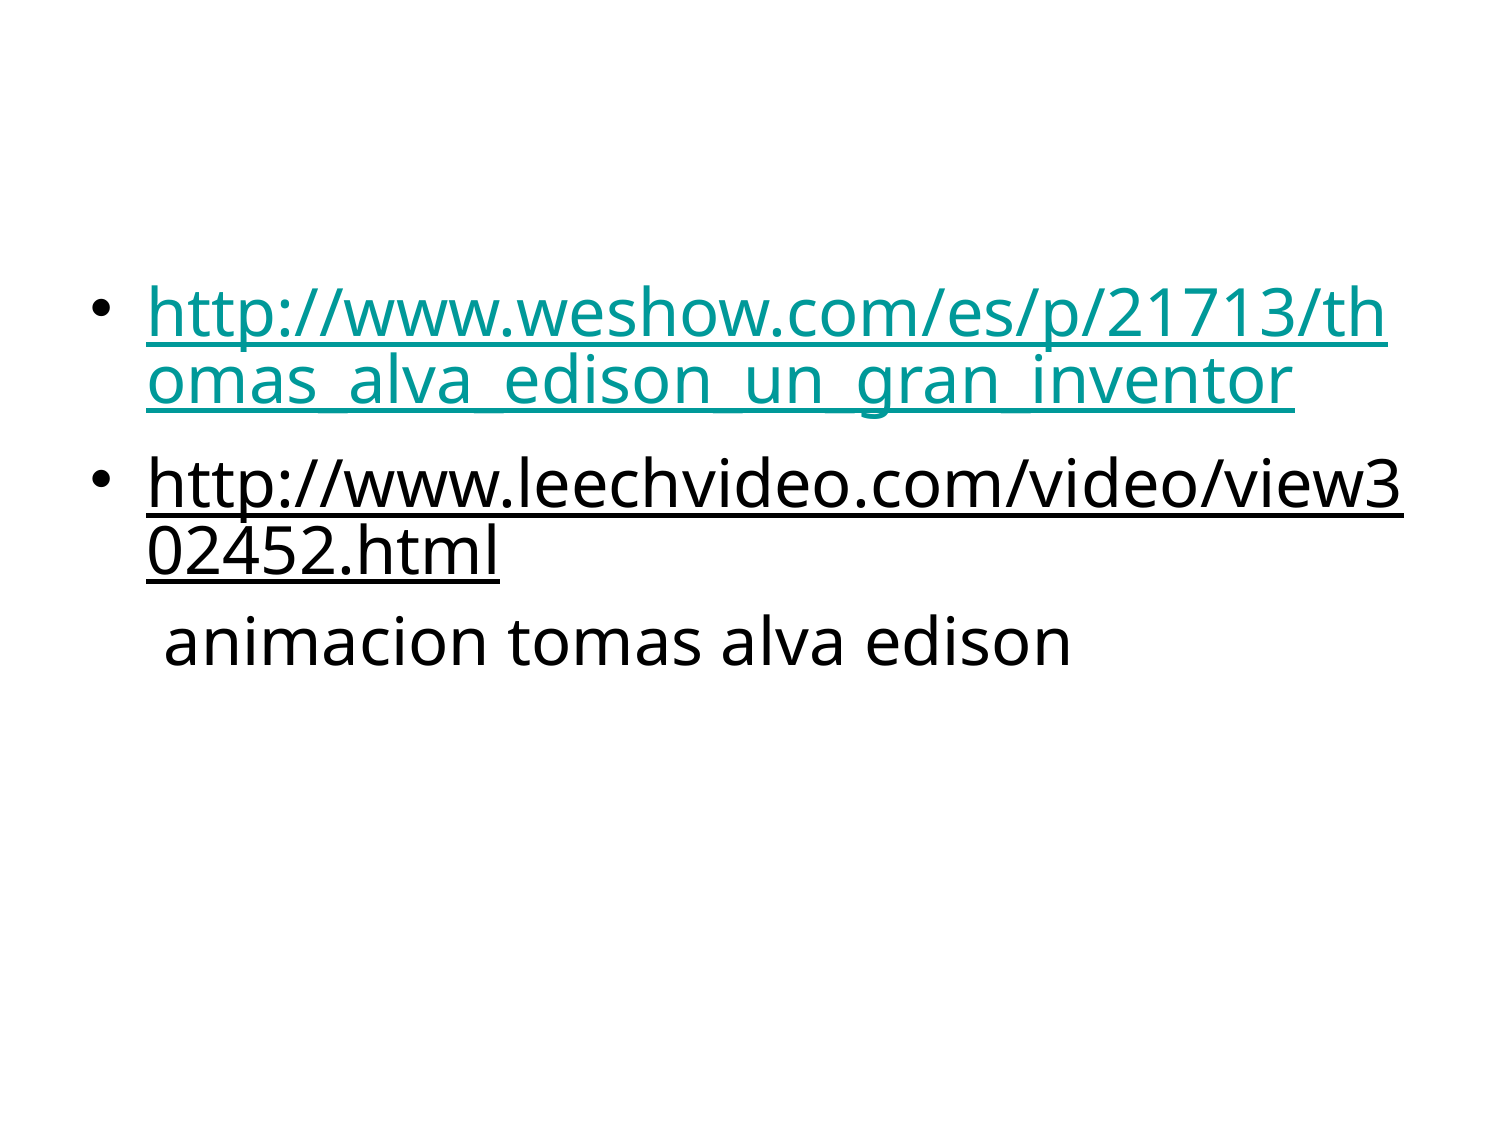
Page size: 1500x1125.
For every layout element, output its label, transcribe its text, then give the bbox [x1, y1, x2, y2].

list http://www.weshow.com/es/p/21713/thomas_alva_edison_un_gran_inventor http://www.leechvideo.com/video/view302452.html animacion tomas alva edison [74, 262, 1426, 1006]
